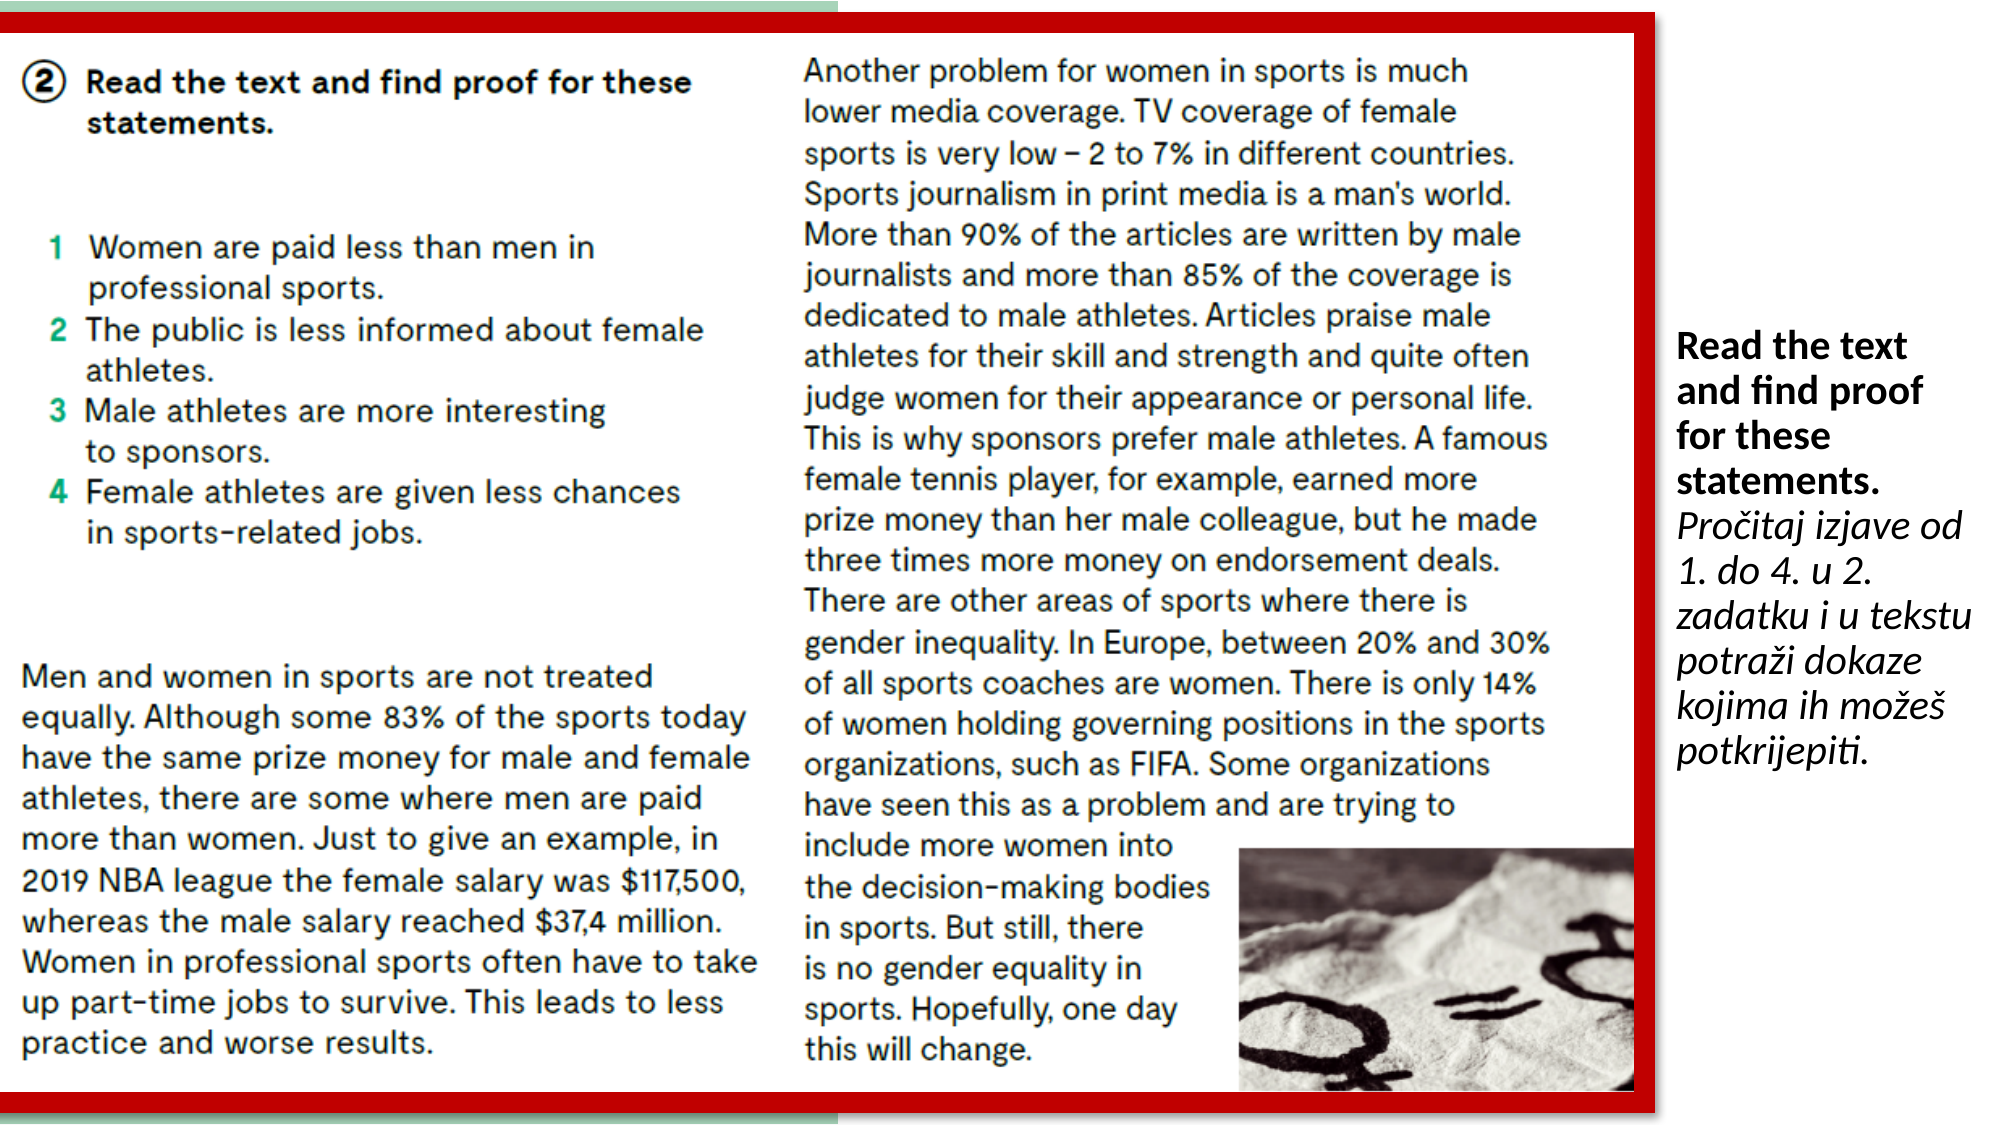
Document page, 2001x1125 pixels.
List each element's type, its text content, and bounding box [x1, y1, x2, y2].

text_box Read the text and find proof for these statements. Pročitaj izjave od 1. do 4. u 2. zadatku i u tekstu potraži dokaze kojima ih možeš potkrijepiti. [1661, 315, 1995, 1125]
picture [0, 1, 1634, 1124]
